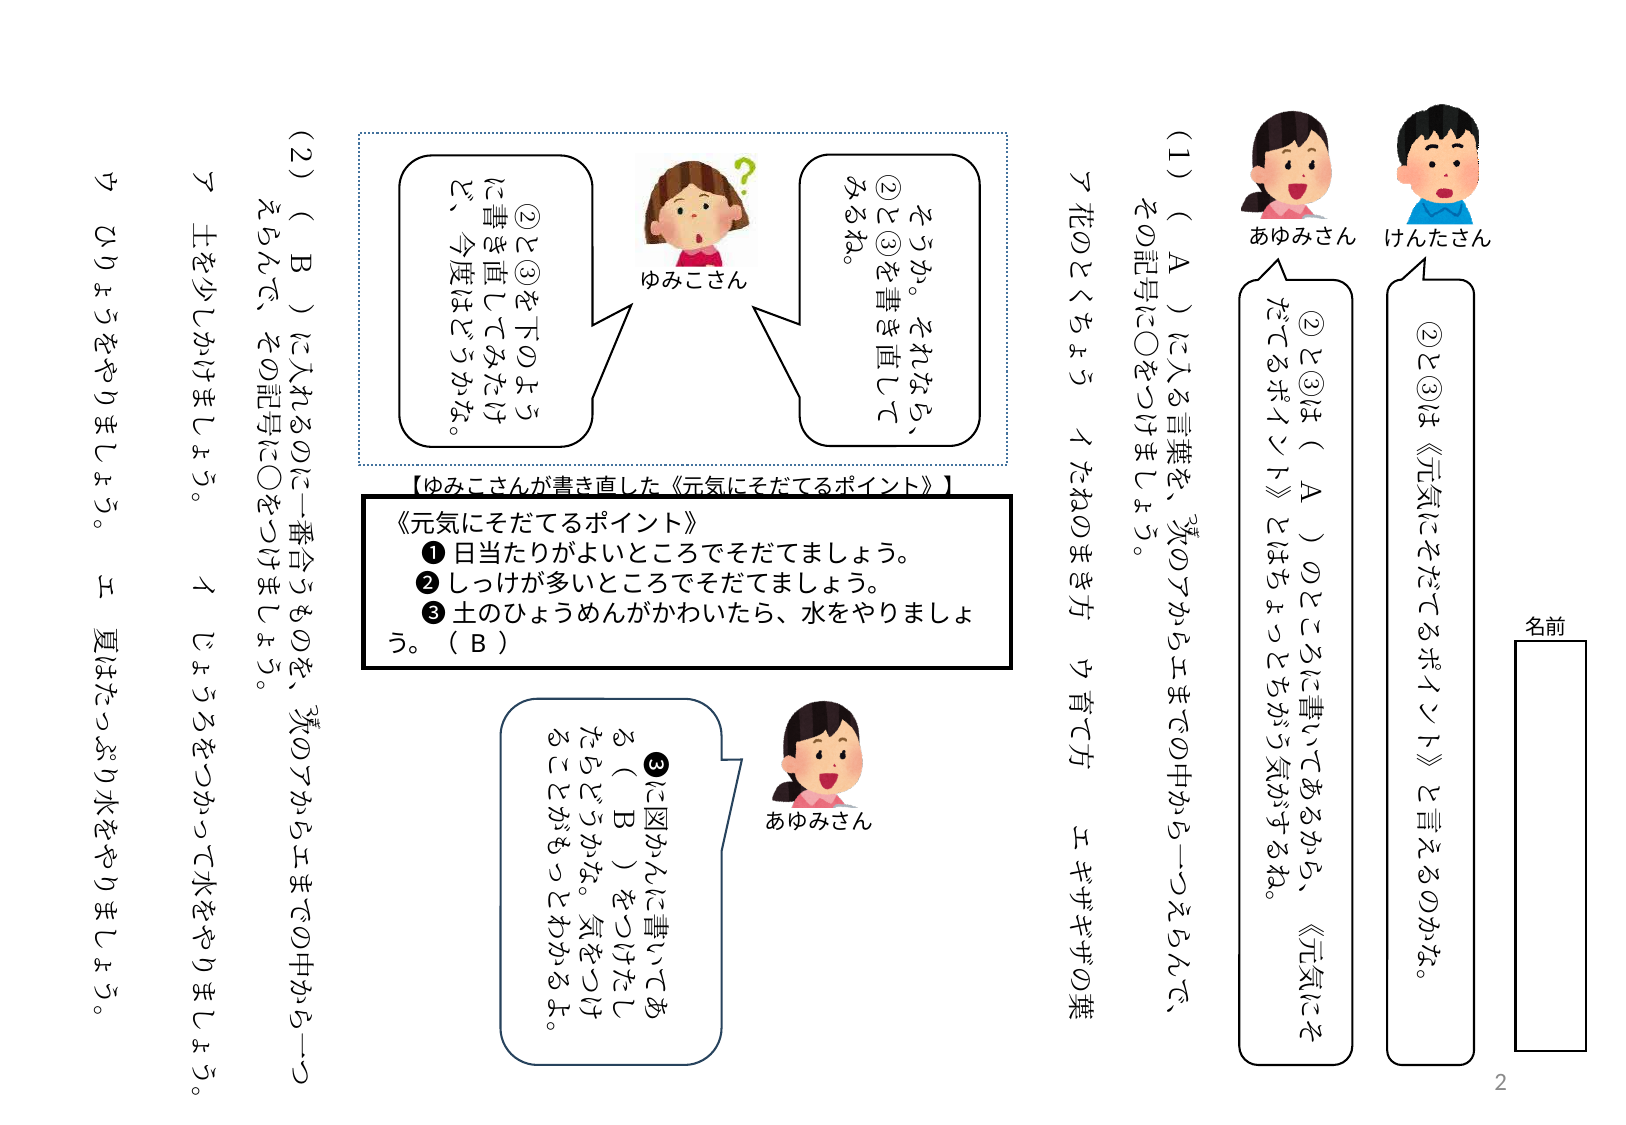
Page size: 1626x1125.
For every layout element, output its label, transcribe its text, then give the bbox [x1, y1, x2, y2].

text_box （１）（ Ａ ）に入る言葉を、次のアからエまでの中から一つえらんで、 その記号に〇をつけましょう。 ア 花のとくちょう イ たねのまき方 ウ 育て方 エ ギザギザの葉 [1042, 99, 1204, 1088]
text_box あゆみさん [1227, 222, 1378, 250]
picture [1240, 109, 1336, 219]
text_box [358, 132, 1008, 466]
text_box 【ゆみこさんが書き直した《元気にそだてるポイント》】 [375, 466, 996, 507]
text_box つぎ [296, 698, 336, 759]
text_box あゆみさん [751, 807, 887, 835]
picture [772, 698, 867, 808]
text_box ❸に図かんに書いてある（ Ｂ ）をつけたしたらどうかな。気をつけることがもっとわかるよ。 [499, 697, 744, 1066]
text_box ②と③は《元気にそだてるポイント》と言えるのかな。 [1387, 258, 1475, 1066]
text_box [1510, 606, 1591, 1051]
text_box （２）（ Ｂ ）に入れるのに一番合うものを、次のアからエまでの中から一つ えらんで、その記号に〇をつけましょう。 ア 土を少しかけましょう。 イ じょうろをつかって水をやりましょう。 ウ ひりょうをやりましょう。 エ 夏はたっぷり水をやりましょう。 [98, 99, 326, 1103]
slide_number 2 [1156, 1050, 1523, 1111]
text_box ②と③は（ Ａ ）のところに書いてあるから、《元気にそだてるポイント》とはちょっとちがう気がするね。 [1239, 259, 1353, 1066]
picture [635, 153, 758, 291]
text_box つぎ [1174, 507, 1214, 568]
picture [1395, 101, 1485, 234]
text_box けんたさん [1377, 224, 1499, 251]
text_box 《元気にそだてるポイント》 ❶ 日当たりがよいところでそだてましょう。 ❷ しっけが多いところでそだてましょう。 ❸ 土のひょうめんがかわいたら、水をやりましょう。（ B ） [362, 495, 1012, 669]
